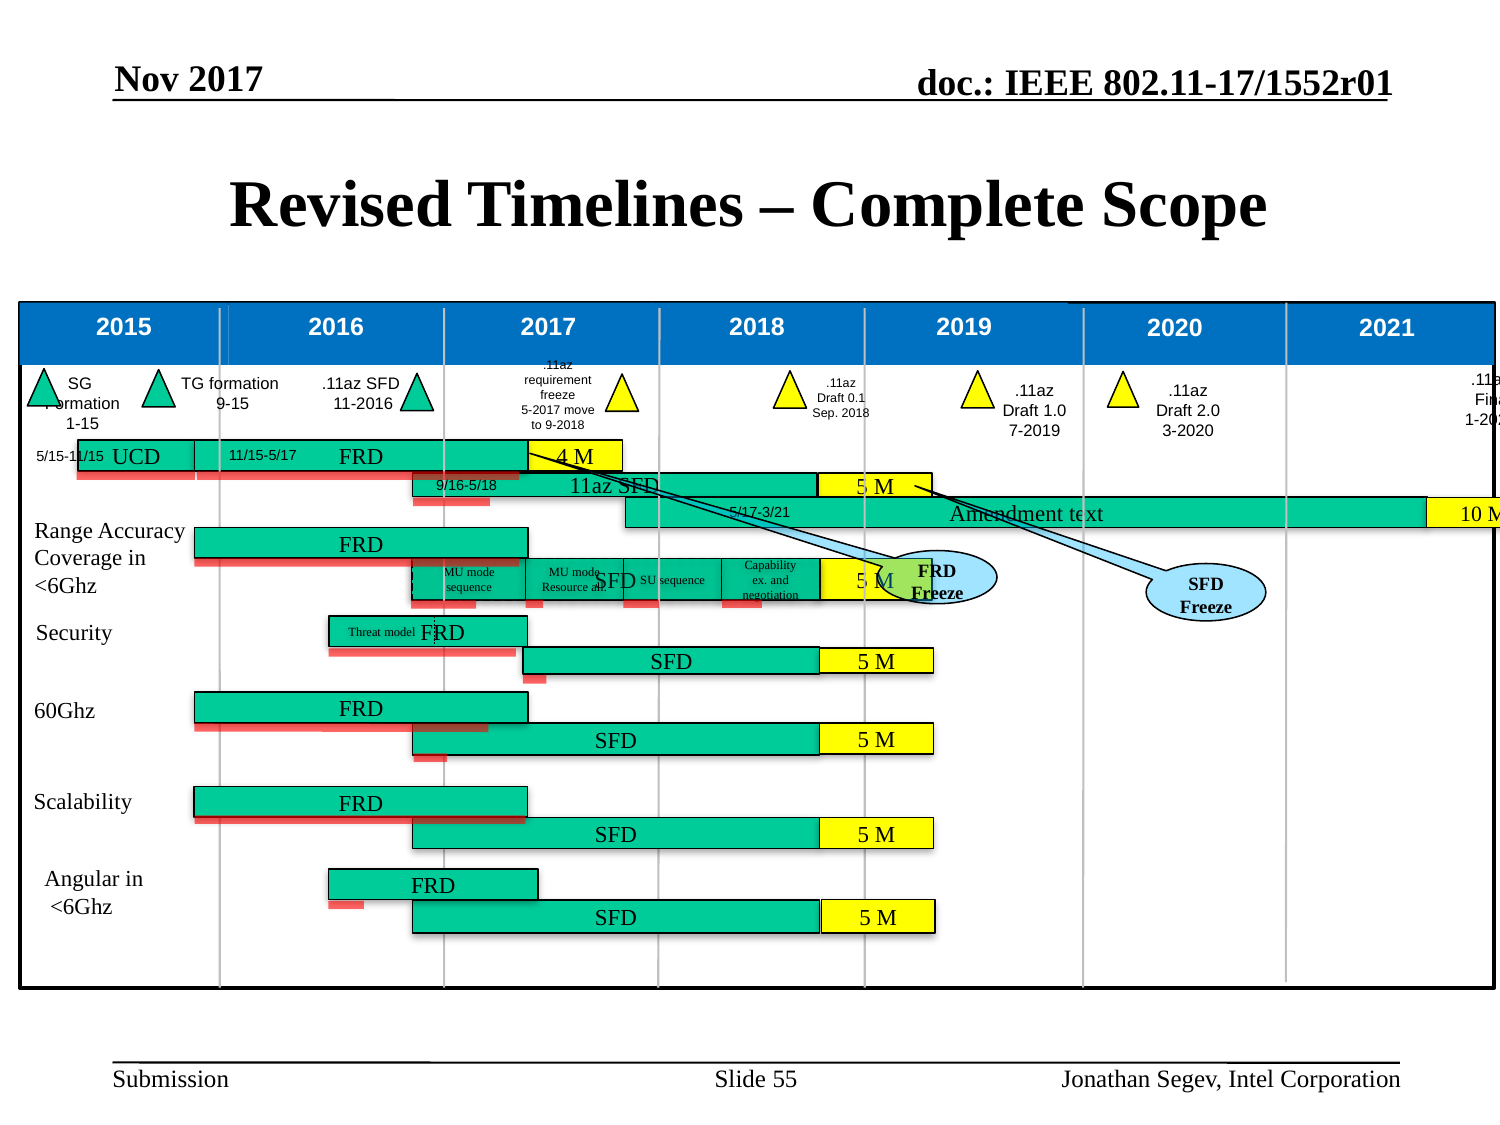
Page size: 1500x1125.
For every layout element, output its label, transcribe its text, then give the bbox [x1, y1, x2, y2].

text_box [11, 302, 1500, 988]
slide_number Slide 55 [712, 1061, 800, 1123]
footer Jonathan Segev, Intel Corporation [878, 1061, 1402, 1093]
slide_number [114, 54, 423, 100]
title Revised Timelines – Complete Scope [112, 112, 1388, 288]
